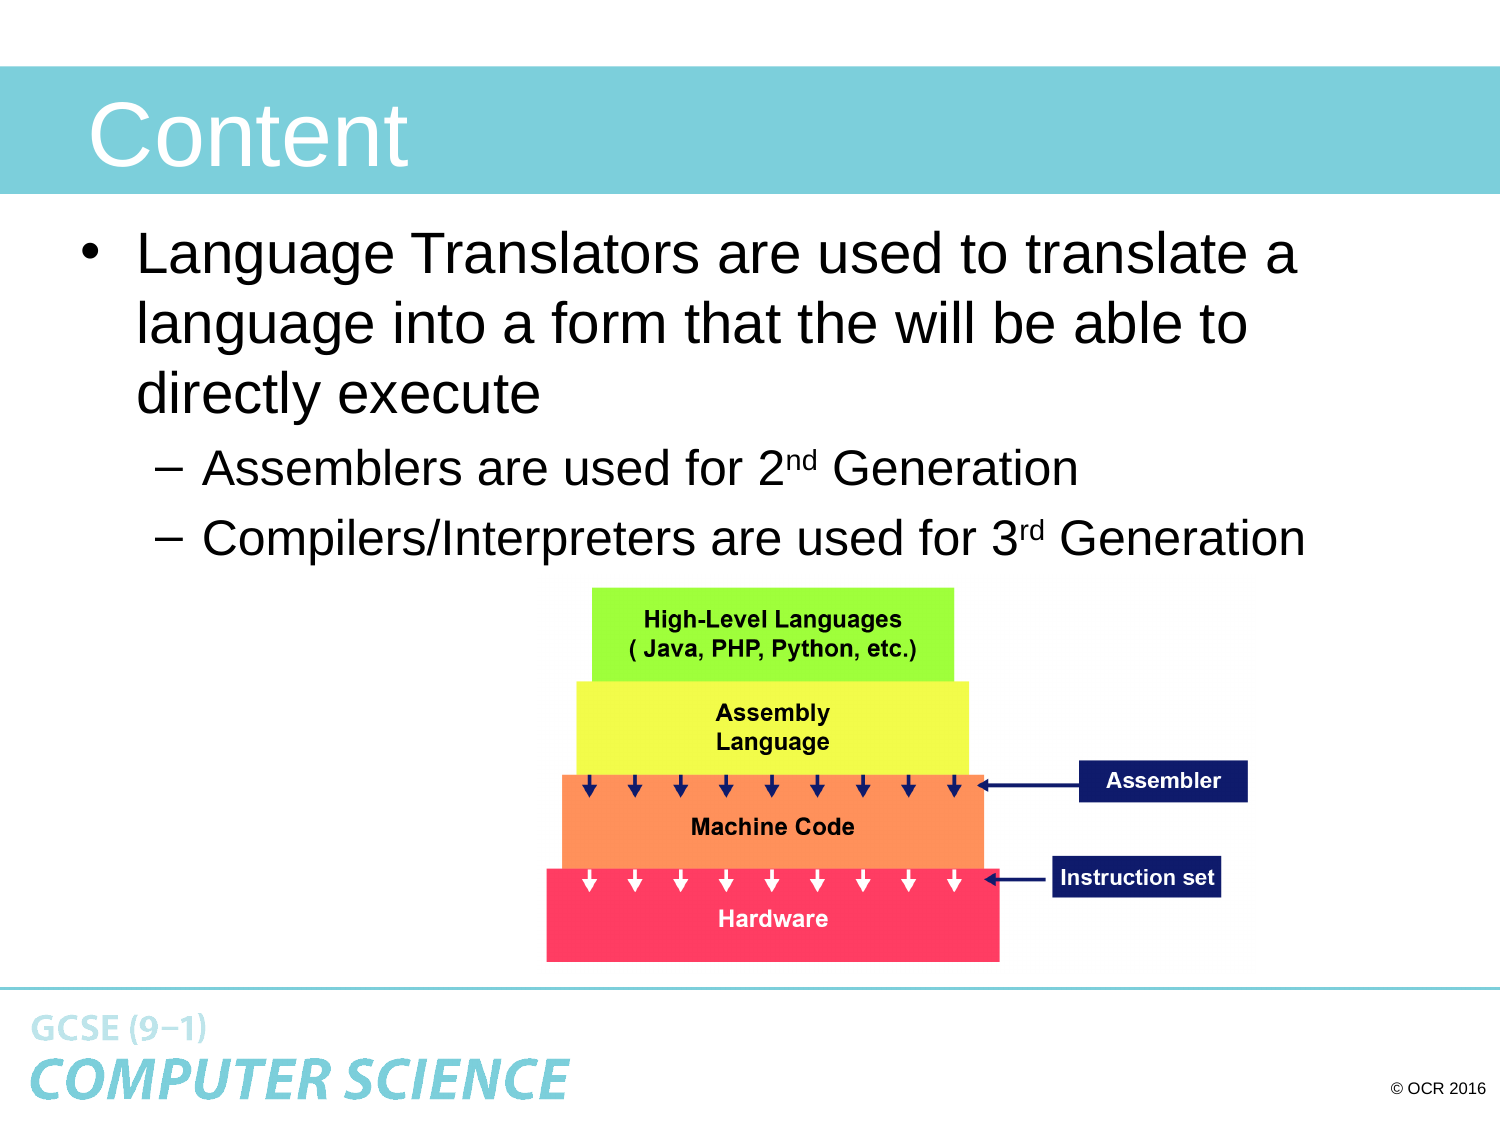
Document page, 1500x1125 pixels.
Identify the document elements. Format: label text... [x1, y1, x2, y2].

list Language Translators are used to translate a language into a form that the will be able to directly execute Assemblers are used for 2nd Generation Compilers/Interpreters are used for 3rd Generation [64, 208, 1447, 669]
title Content [0, 66, 1500, 194]
picture [537, 574, 1257, 975]
picture [0, 987, 1500, 1124]
